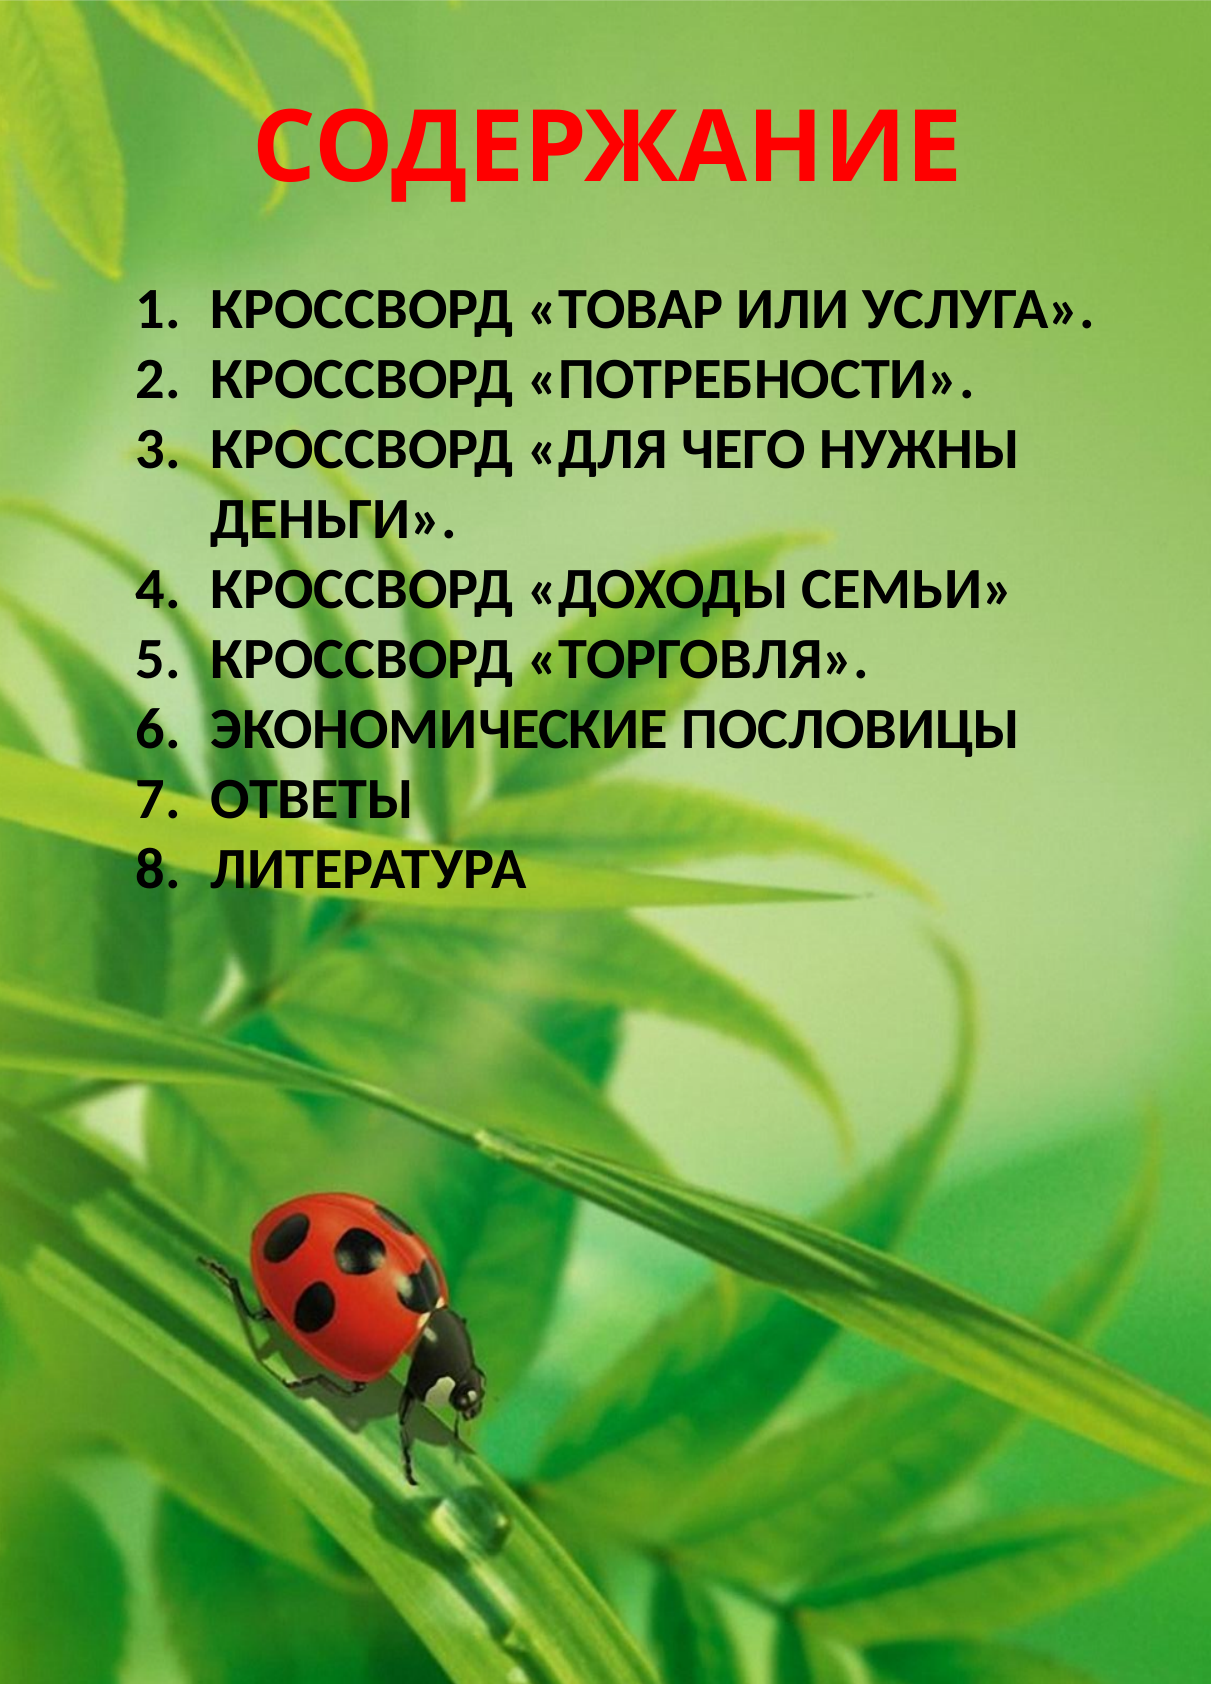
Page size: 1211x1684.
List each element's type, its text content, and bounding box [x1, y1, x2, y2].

text_box СОДЕРЖАНИЕ [158, 73, 1057, 228]
picture [0, 1, 1211, 1684]
